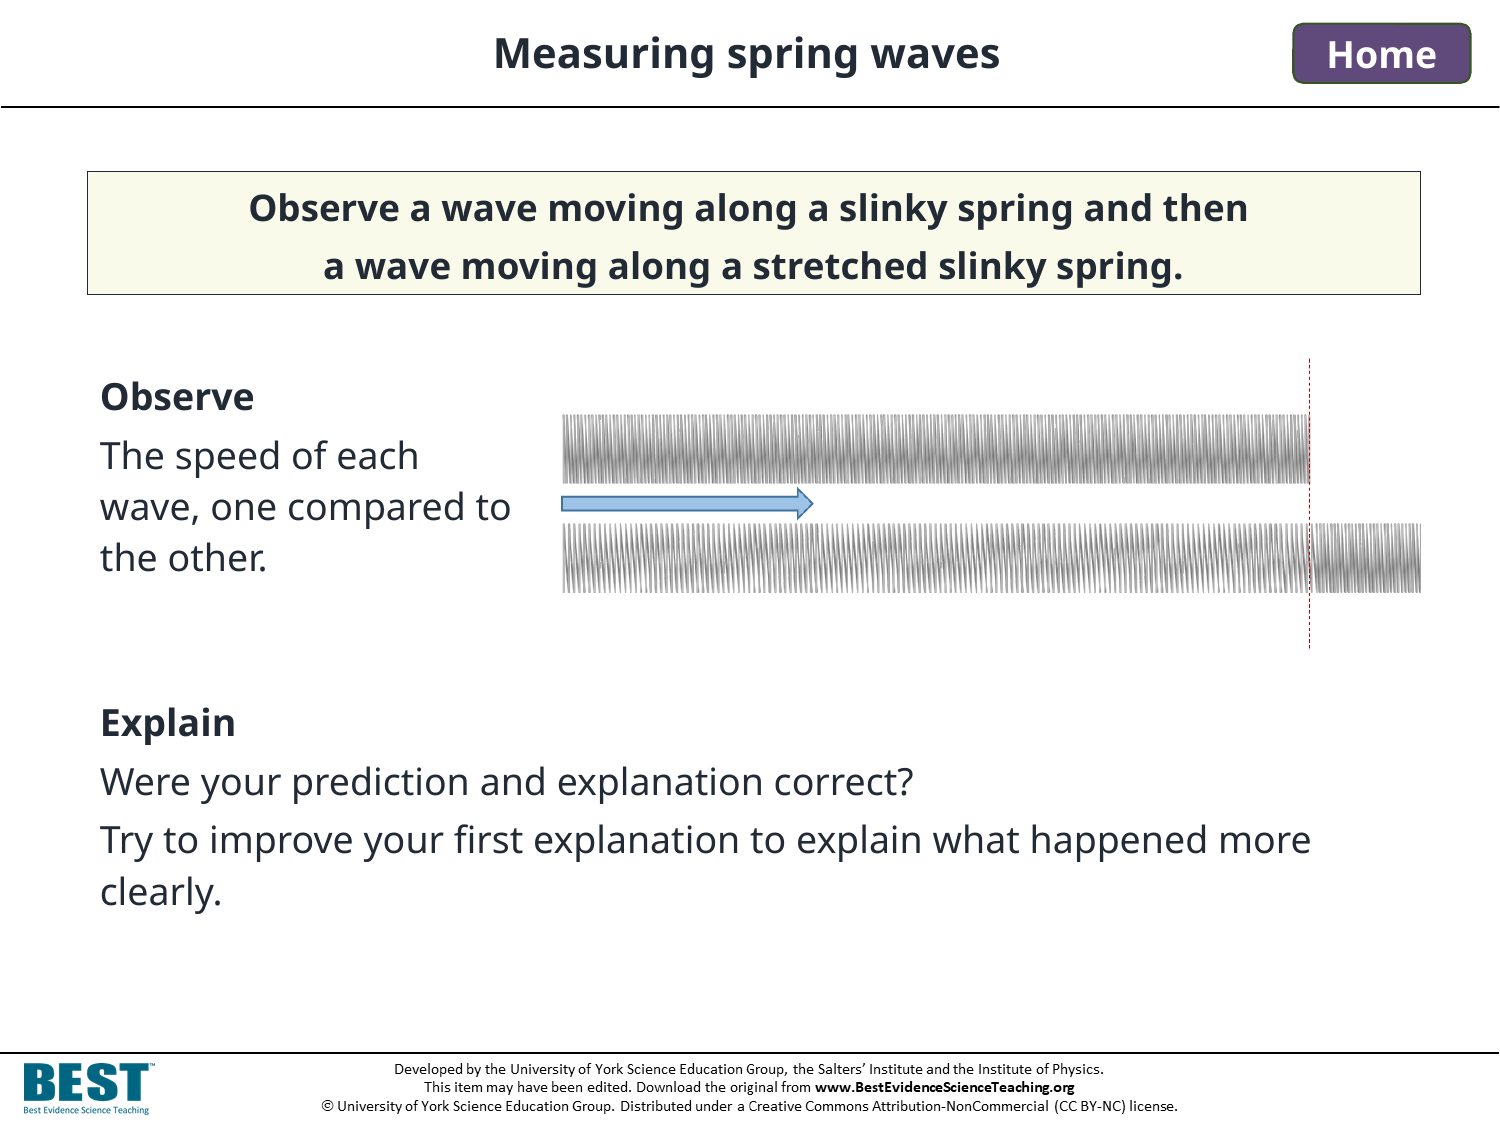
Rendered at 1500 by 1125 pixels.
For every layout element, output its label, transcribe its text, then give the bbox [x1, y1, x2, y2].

text_box Home [1292, 22, 1472, 84]
picture [0, 106, 1500, 1125]
text_box Measuring spring waves [23, 4, 1471, 99]
